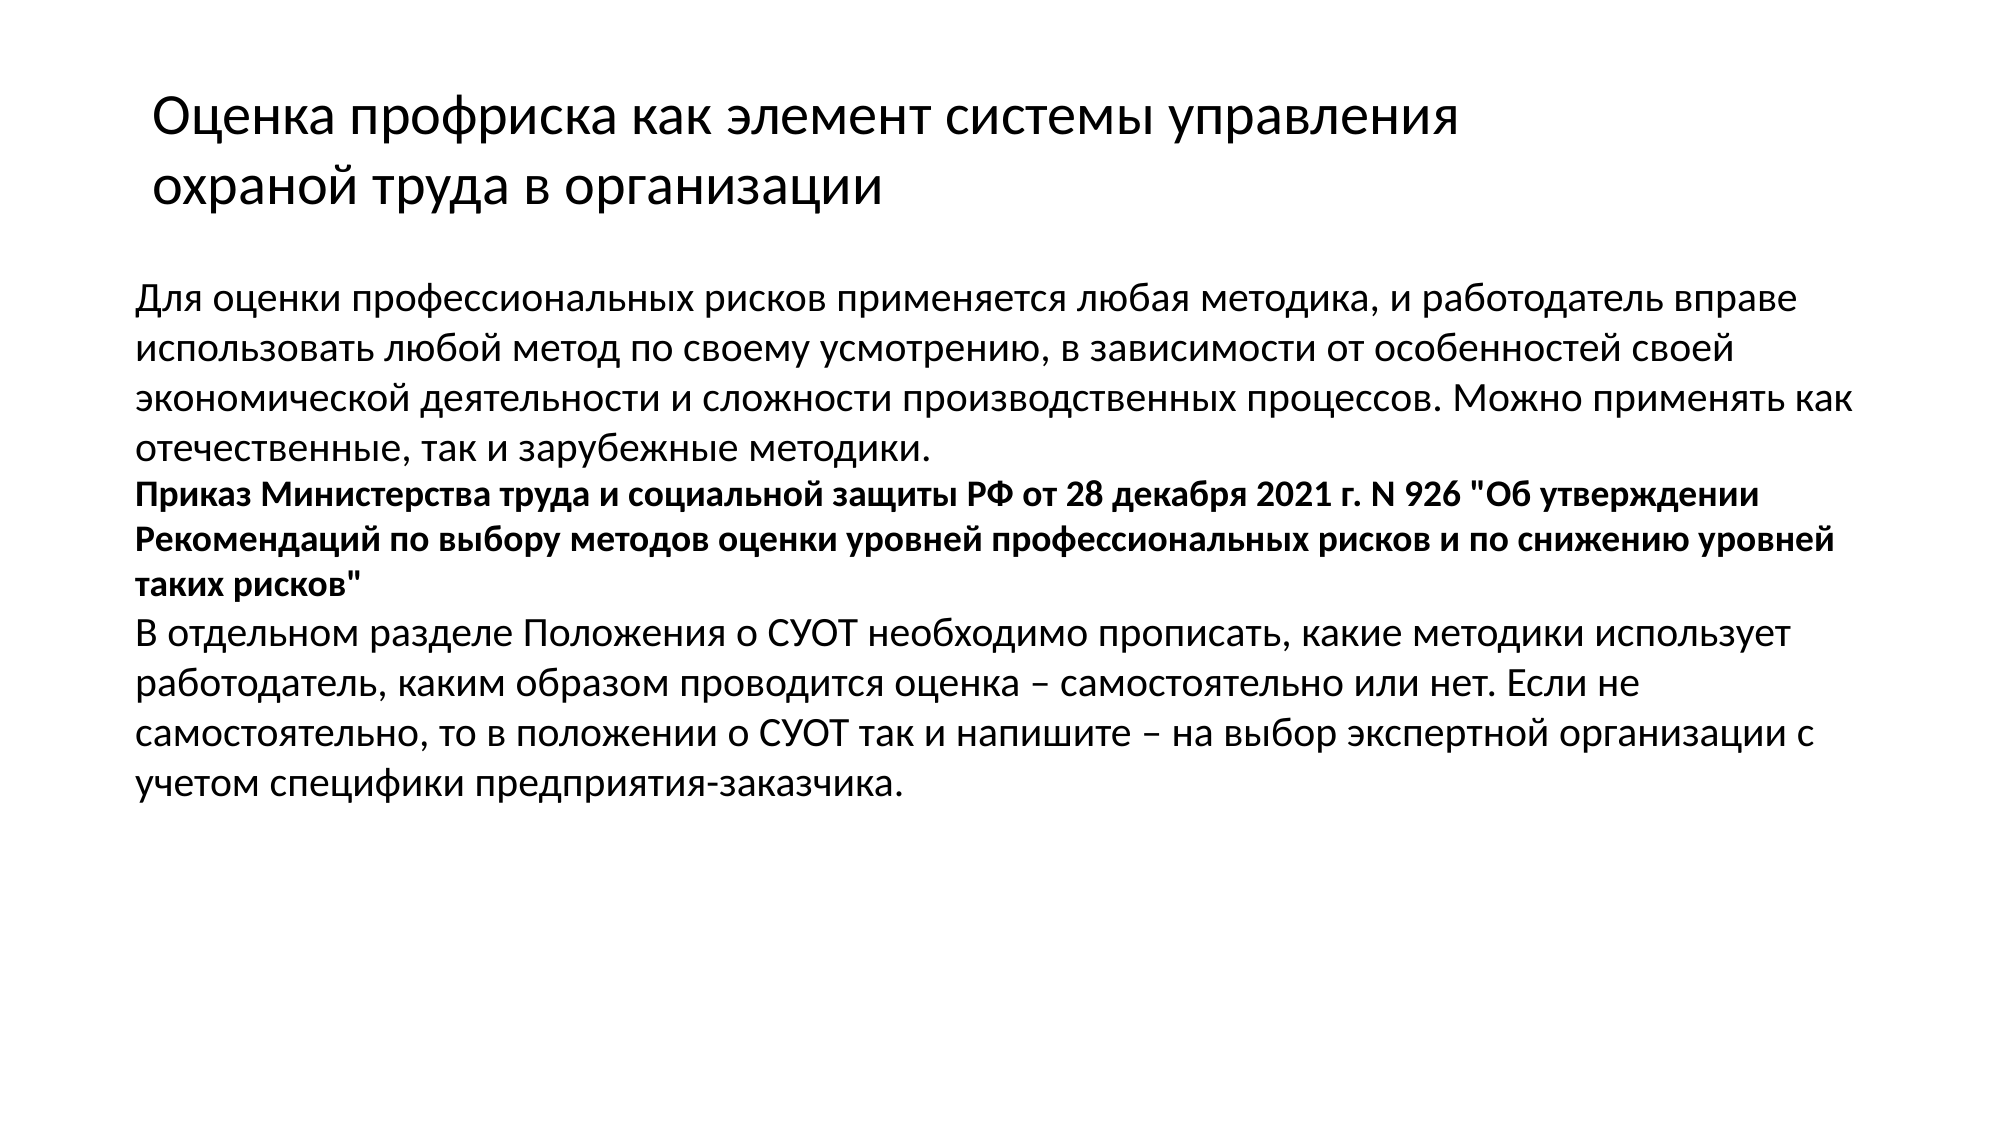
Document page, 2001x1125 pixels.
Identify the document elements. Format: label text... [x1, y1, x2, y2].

text_box Для оценки профессиональных рисков применяется любая методика, и работодатель вправе использовать любой метод по своему усмотрению, в зависимости от особенностей своей экономической деятельности и сложности производственных процессов. Можно применять как отечественные, так и зарубежные методики. Приказ Министерства труда и социальной защиты РФ от 28 декабря 2021 г. N 926 "Об утверждении Рекомендаций по выбору методов оценки уровней профессиональных рисков и по снижению уровней таких рисков" В отдельном разделе Положения о СУОТ необходимо прописать, какие методики использует работодатель, каким образом проводится оценка – самостоятельно или нет. Если не самостоятельно, то в положении о СУОТ так и напишите – на выбор экспертной организации с учетом специфики предприятия-заказчика. [120, 226, 1926, 812]
text_box Оценка профриска как элемент системы управления охраной труда в организации [137, 68, 1563, 224]
